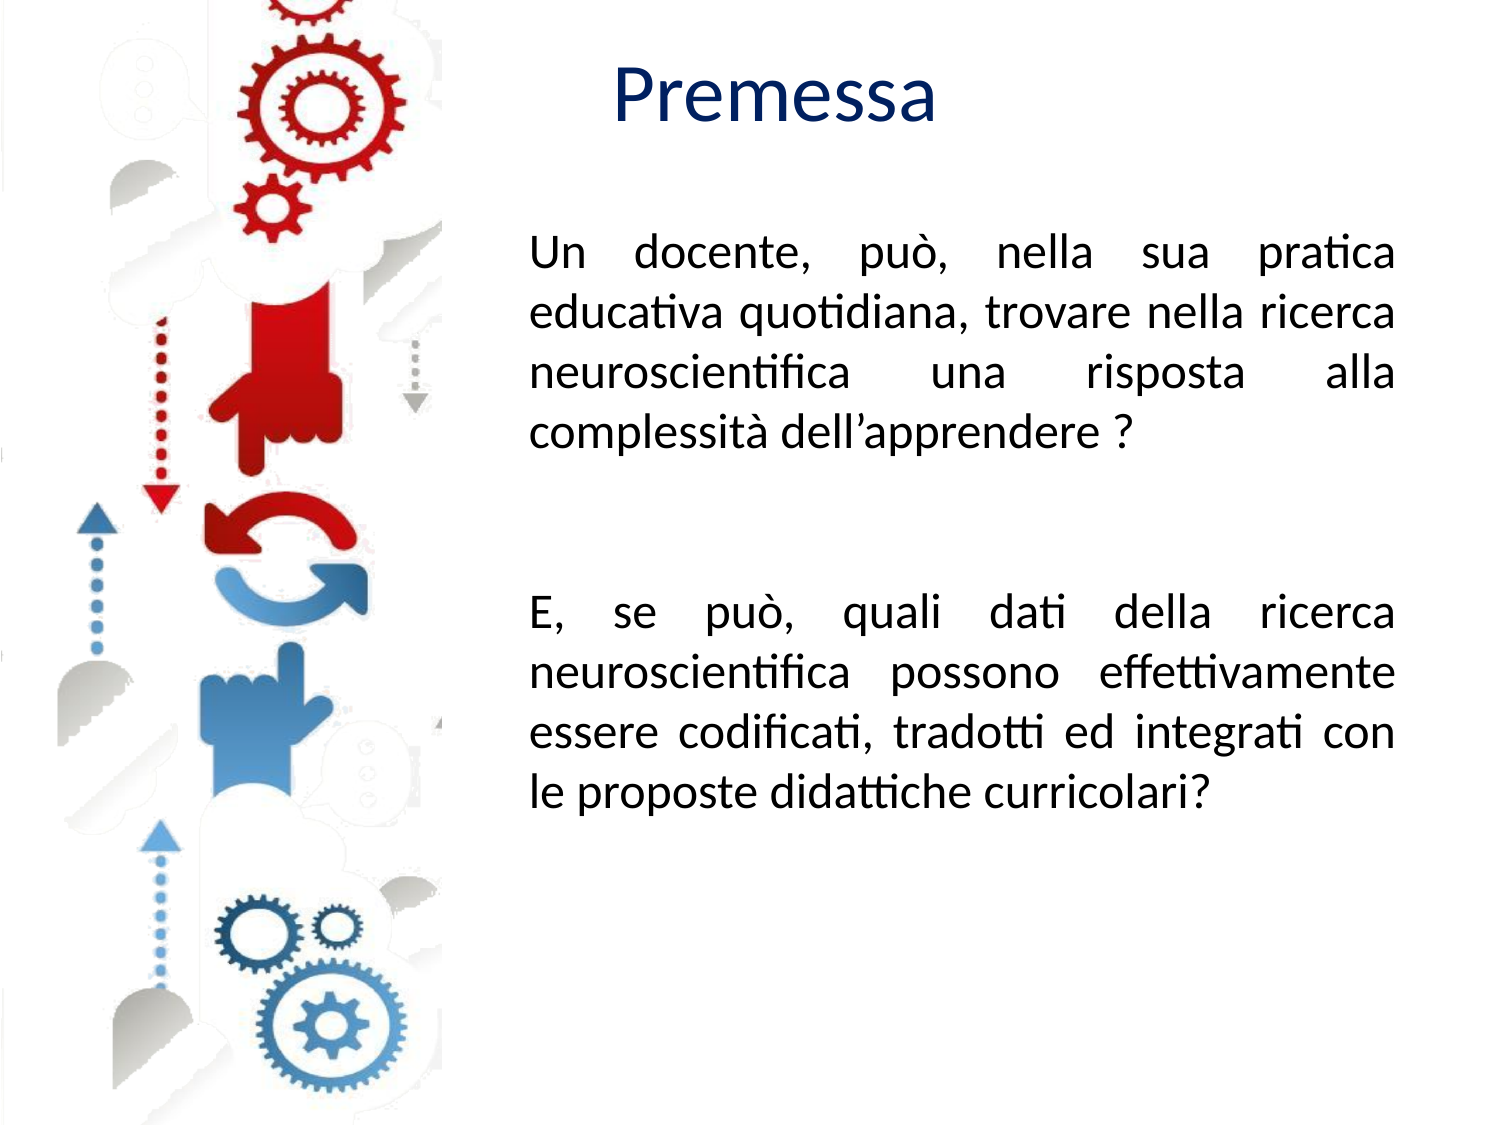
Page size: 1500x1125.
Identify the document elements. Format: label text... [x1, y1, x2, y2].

text_box Un docente, può, nella sua pratica educativa quotidiana, trovare nella ricerca neuroscientifica una risposta alla complessità dell’apprendere ? E, se può, quali dati della ricerca neuroscientifica possono effettivamente essere codificati, tradotti ed integrati con le proposte didattiche curricolari? [513, 211, 1412, 827]
picture [0, 1, 784, 1124]
text_box Premessa [598, 30, 954, 146]
